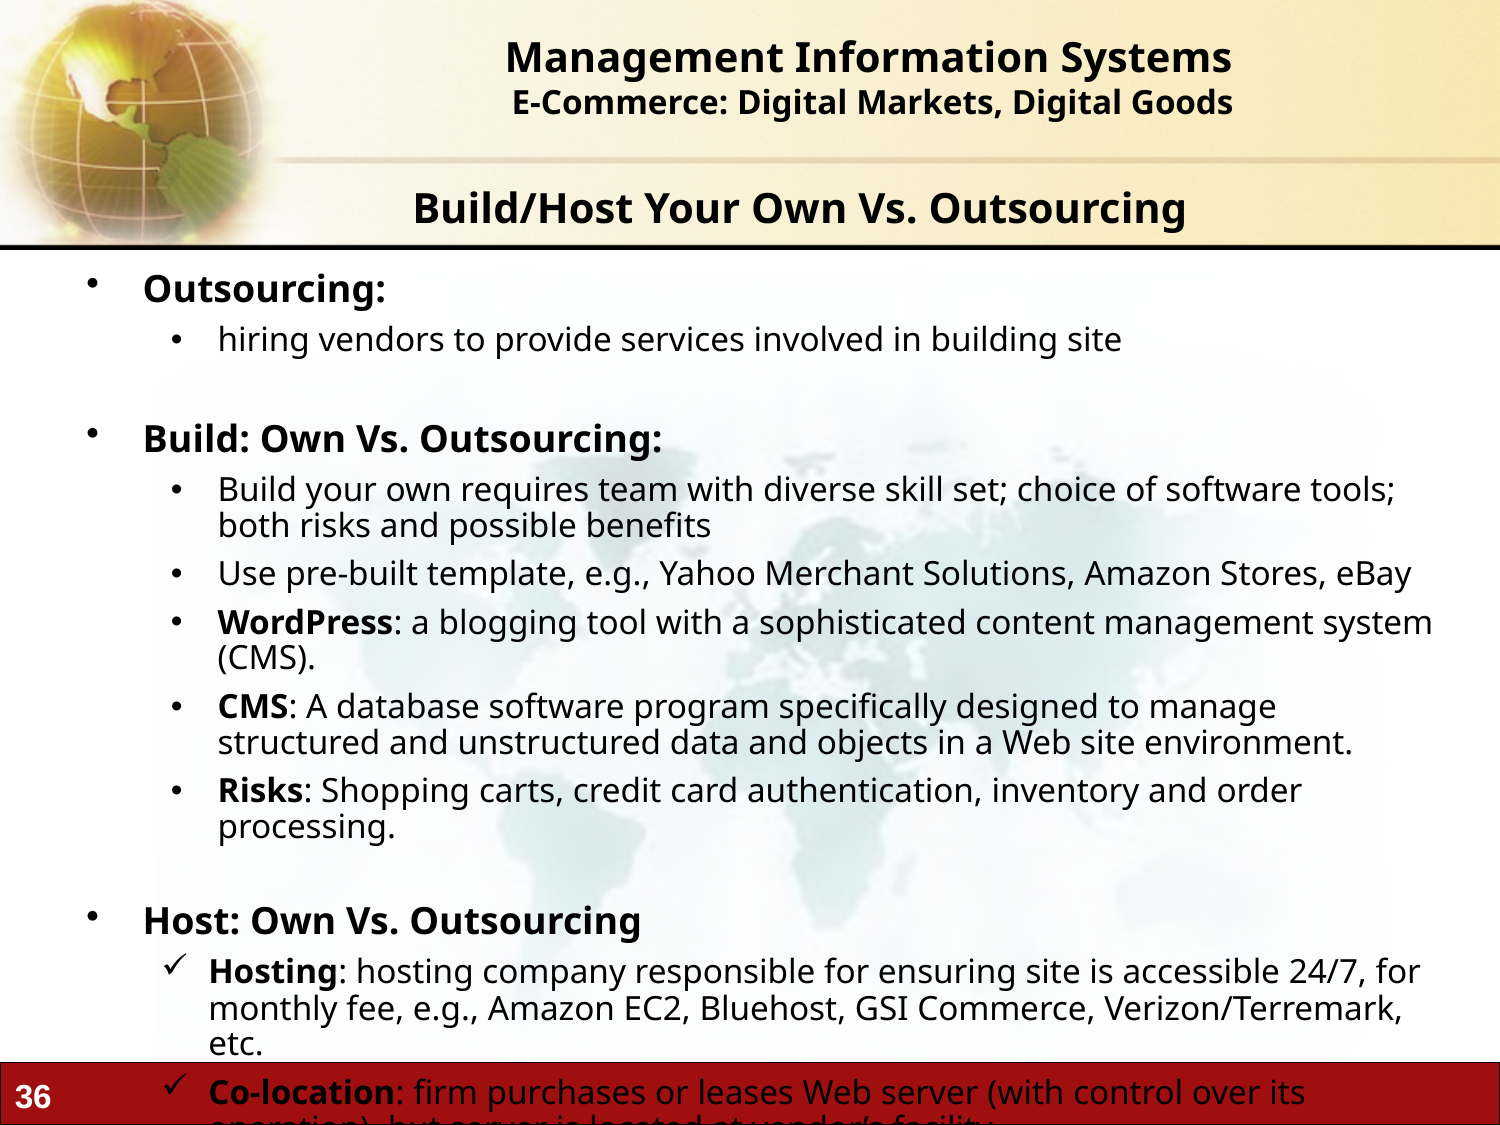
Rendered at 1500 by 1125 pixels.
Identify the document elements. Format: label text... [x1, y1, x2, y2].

list Outsourcing: hiring vendors to provide services involved in building site Build: Own Vs. Outsourcing: Build your own requires team with diverse skill set; choice of software tools; both risks and possible benefits Use pre-built template, e.g., Yahoo Merchant Solutions, Amazon Stores, eBay WordPress: a blogging tool with a sophisticated content management system (CMS). CMS: A database software program specifically designed to manage structured and unstructured data and objects in a Web site environment. Risks: Shopping carts, credit card authentication, inventory and order processing. Host: Own Vs. Outsourcing Hosting: hosting company responsible for ensuring site is accessible 24/7, for monthly fee, e.g., Amazon EC2, Bluehost, GSI Commerce, Verizon/Terremark, etc. Co-location: firm purchases or leases Web server (with control over its operation), but server is located at vendor’s facility. [55, 262, 1463, 1050]
text_box Build/Host Your Own Vs. Outsourcing [262, 174, 1338, 240]
text_box Management Information Systems E-Commerce: Digital Markets, Digital Goods [237, 32, 1500, 119]
picture [0, 0, 1500, 1062]
